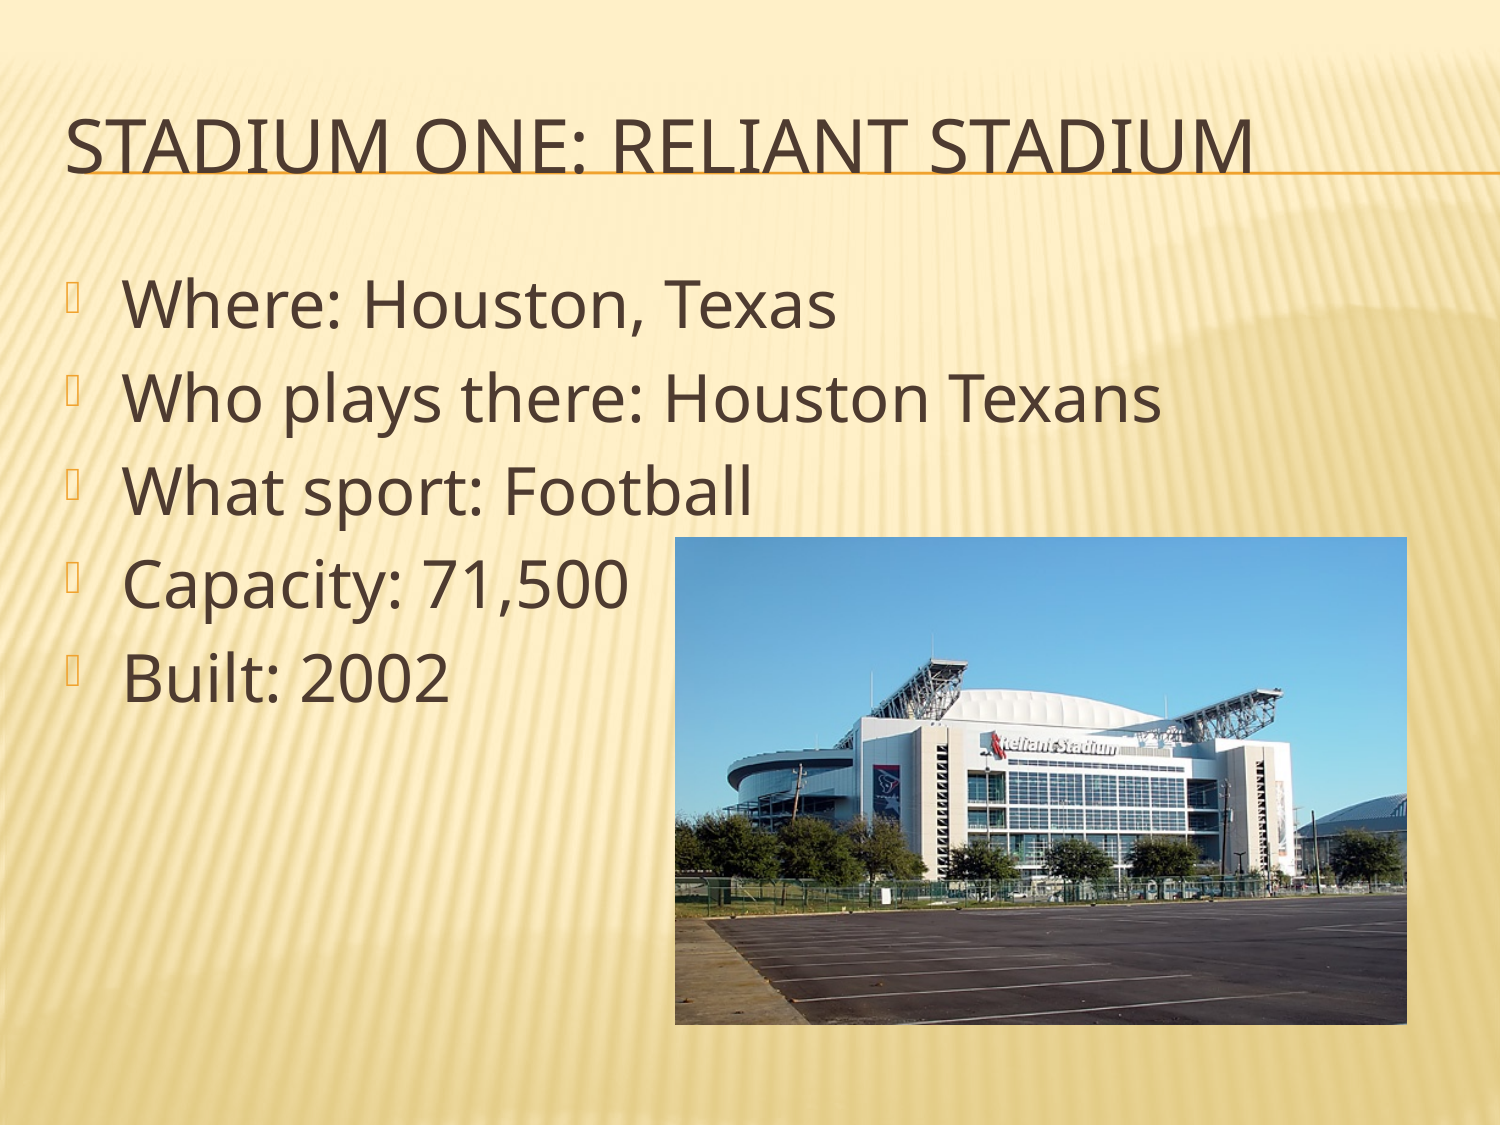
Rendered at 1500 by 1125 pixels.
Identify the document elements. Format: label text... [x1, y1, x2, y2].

list Where: Houston, Texas Who plays there: Houston Texans What sport: Football Capacity: 71,500 Built: 2002 [50, 254, 1475, 998]
title Stadium one: reliant stadium [50, 75, 1475, 213]
picture [674, 537, 1407, 1026]
